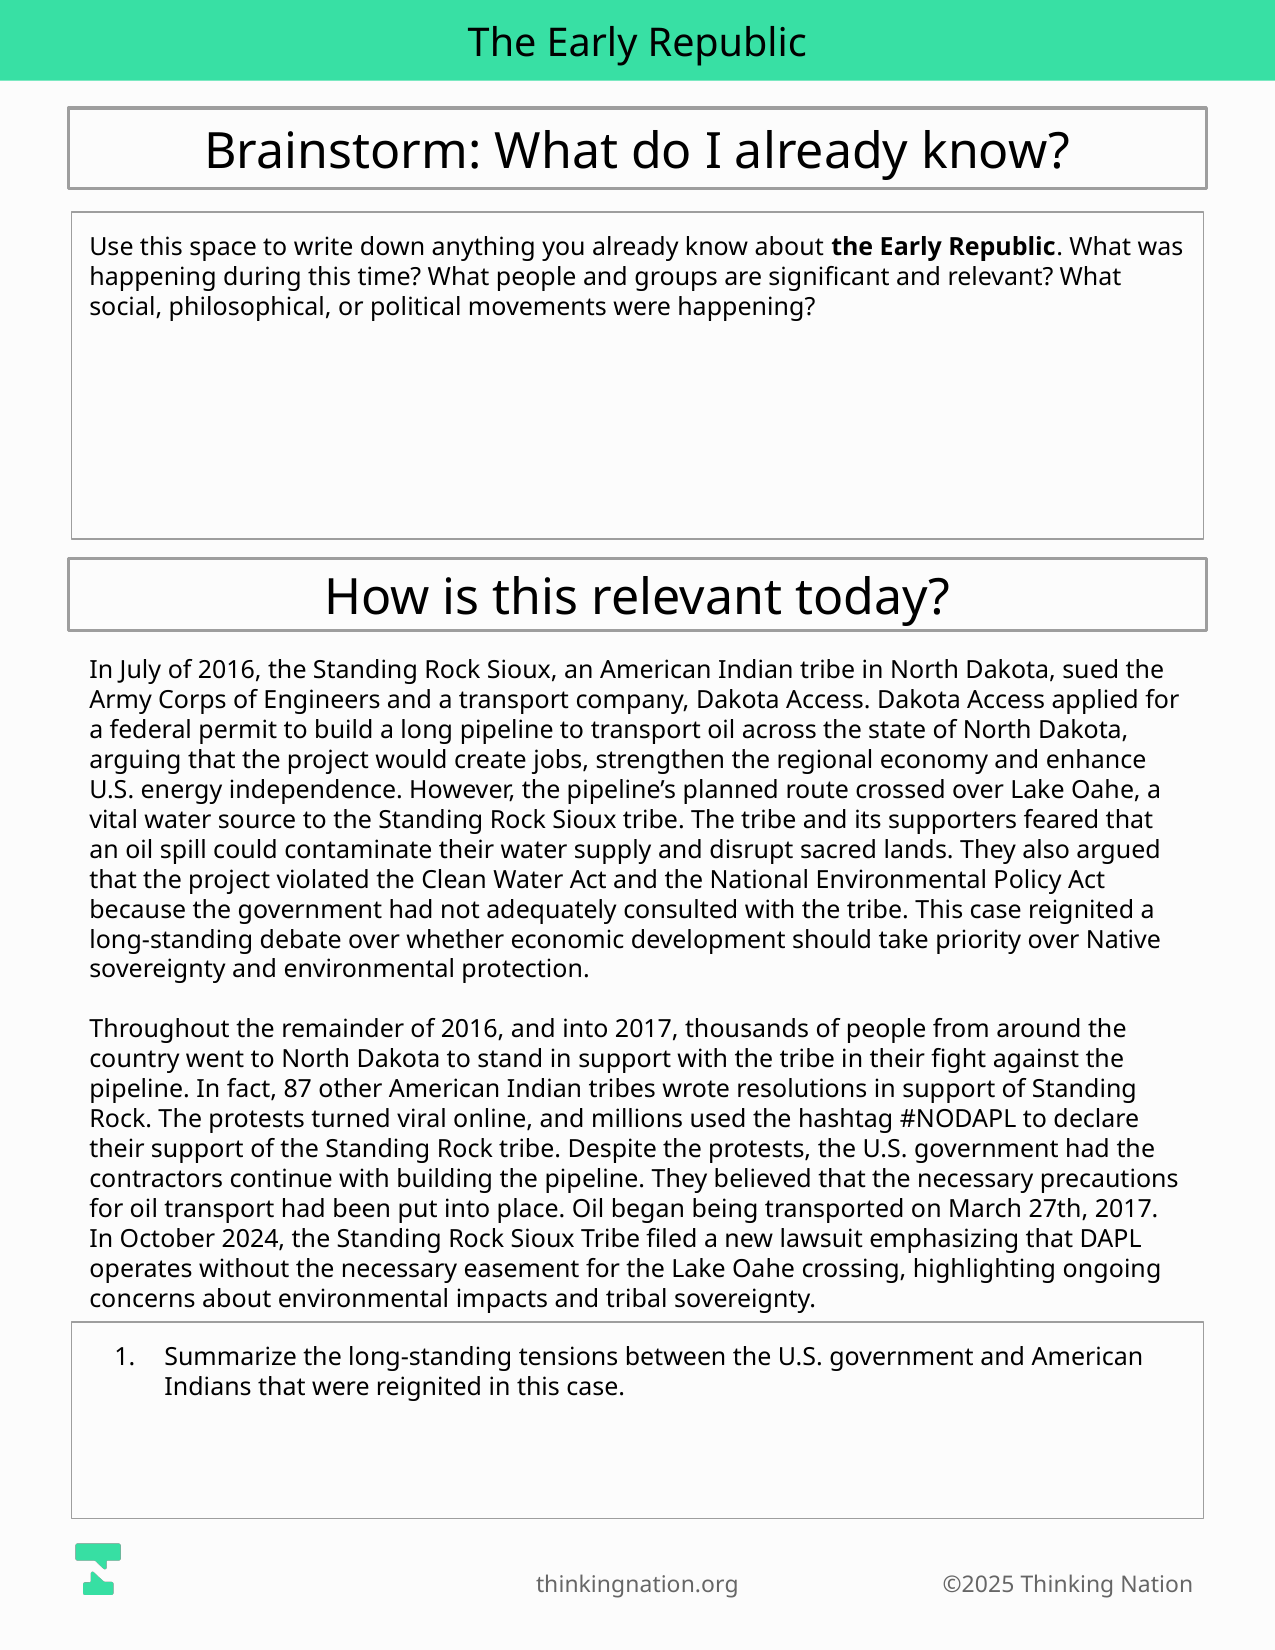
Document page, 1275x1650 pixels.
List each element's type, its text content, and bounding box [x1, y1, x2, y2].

text_box ©2025 Thinking Nation [907, 1553, 1210, 1605]
picture [62, 1533, 134, 1605]
text_box Summarize the long-standing tensions between the U.S. government and American Indians that were reignited in this case. [71, 1322, 1204, 1519]
text_box Use this space to write down anything you already know about the Early Republic. What was happening during this time? What people and groups are significant and relevant? What social, philosophical, or political movements were happening? [71, 212, 1204, 540]
text_box Brainstorm: What do I already know? [68, 108, 1207, 189]
text_box The Early Republic [0, 0, 1275, 81]
text_box How is this relevant today? [68, 558, 1207, 631]
text_box In July of 2016, the Standing Rock Sioux, an American Indian tribe in North Dakota, sued the Army Corps of Engineers and a transport company, Dakota Access. Dakota Access applied for a federal permit to build a long pipeline to transport oil across the state of North Dakota, arguing that the project would create jobs, strengthen the regional economy and enhance U.S. energy independence. However, the pipeline’s planned route crossed over Lake Oahe, a vital water source to the Standing Rock Sioux tribe. The tribe and its supporters feared that an oil spill could contaminate their water supply and disrupt sacred lands. They also argued that the project violated the Clean Water Act and the National Environmental Policy Act because the government had not adequately consulted with the tribe. This case reignited a long-standing debate over whether economic development should take priority over Native sovereignty and environmental protection. Throughout the remainder of 2016, and into 2017, thousands of people from around the country went to North Dakota to stand in support with the tribe in their fight against the pipeline. In fact, 87 other American Indian tribes wrote resolutions in support of Standing Rock. The protests turned viral online, and millions used the hashtag #NODAPL to declare their support of the Standing Rock tribe. Despite the protests, the U.S. government had the contractors continue with building the pipeline. They believed that the necessary precautions for oil transport had been put into place. Oil began being transported on March 27th, 2017. In October 2024, the Standing Rock Sioux Tribe filed a new lawsuit emphasizing that DAPL operates without the necessary easement for the Lake Oahe crossing, highlighting ongoing concerns about environmental impacts and tribal sovereignty. [71, 635, 1204, 1243]
text_box thinkingnation.org [486, 1553, 789, 1605]
